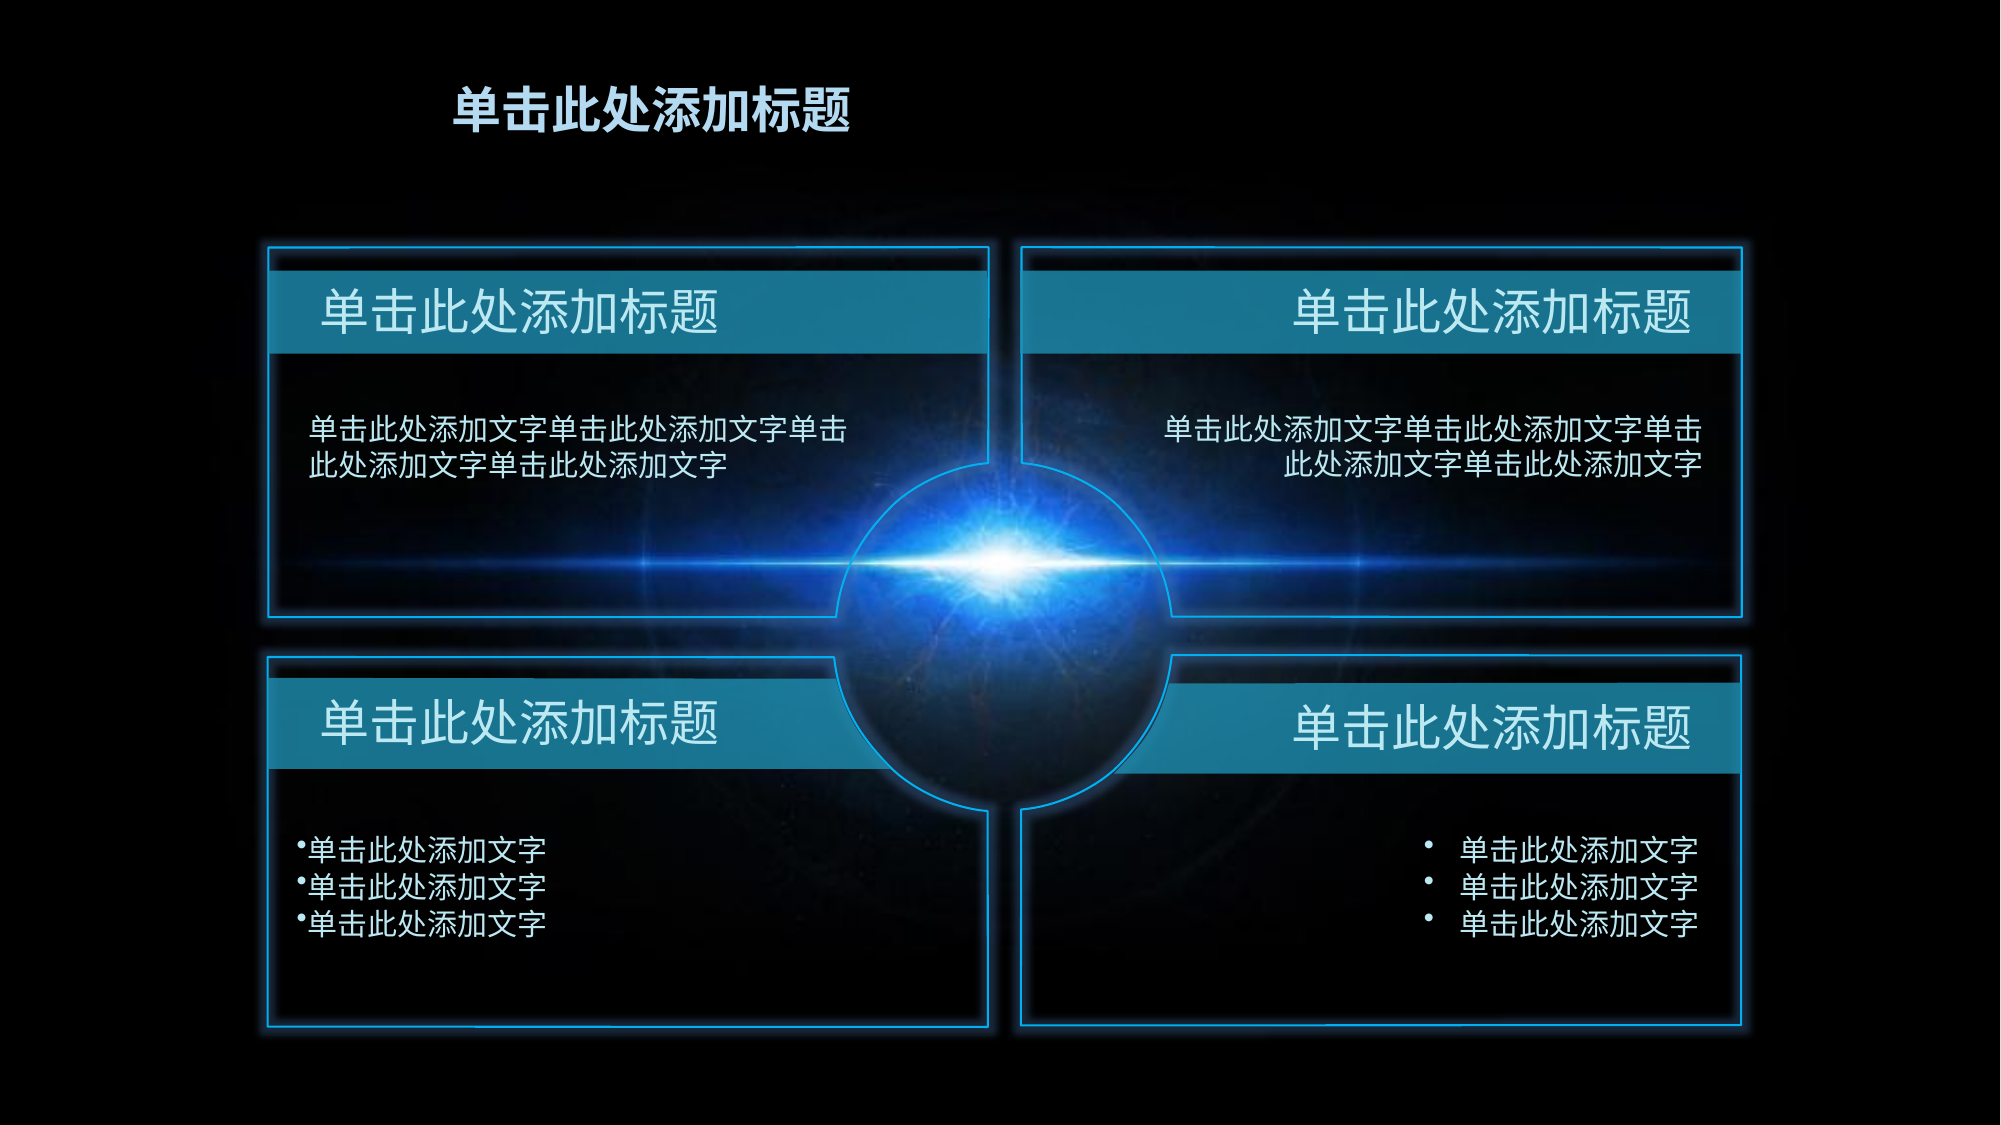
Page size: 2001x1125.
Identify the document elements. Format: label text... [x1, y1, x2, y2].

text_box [267, 270, 988, 355]
text_box [1021, 362, 1742, 618]
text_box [1019, 270, 1742, 355]
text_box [267, 677, 864, 769]
text_box [267, 656, 838, 677]
text_box [268, 247, 989, 270]
text_box [1020, 778, 1742, 1026]
text_box [268, 362, 989, 618]
text_box 单击此处添加文字单击此处添加文字单击此处添加文字单击此处添加文字 [1129, 402, 1719, 490]
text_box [1140, 682, 1742, 774]
text_box 单击此处添加文字 单击此处添加文字 单击此处添加文字 [1054, 837, 1714, 947]
text_box [267, 777, 988, 1027]
text_box 单击此处添加文字单击此处添加文字单击此处添加文字单击此处添加文字 [293, 403, 875, 490]
picture [0, 0, 2001, 1125]
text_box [869, 501, 1138, 770]
text_box [1167, 655, 1742, 682]
text_box 单击此处添加标题 [436, 70, 1154, 146]
text_box [1021, 247, 1742, 270]
text_box 单击此处添加文字 单击此处添加文字 单击此处添加文字 [281, 837, 942, 947]
